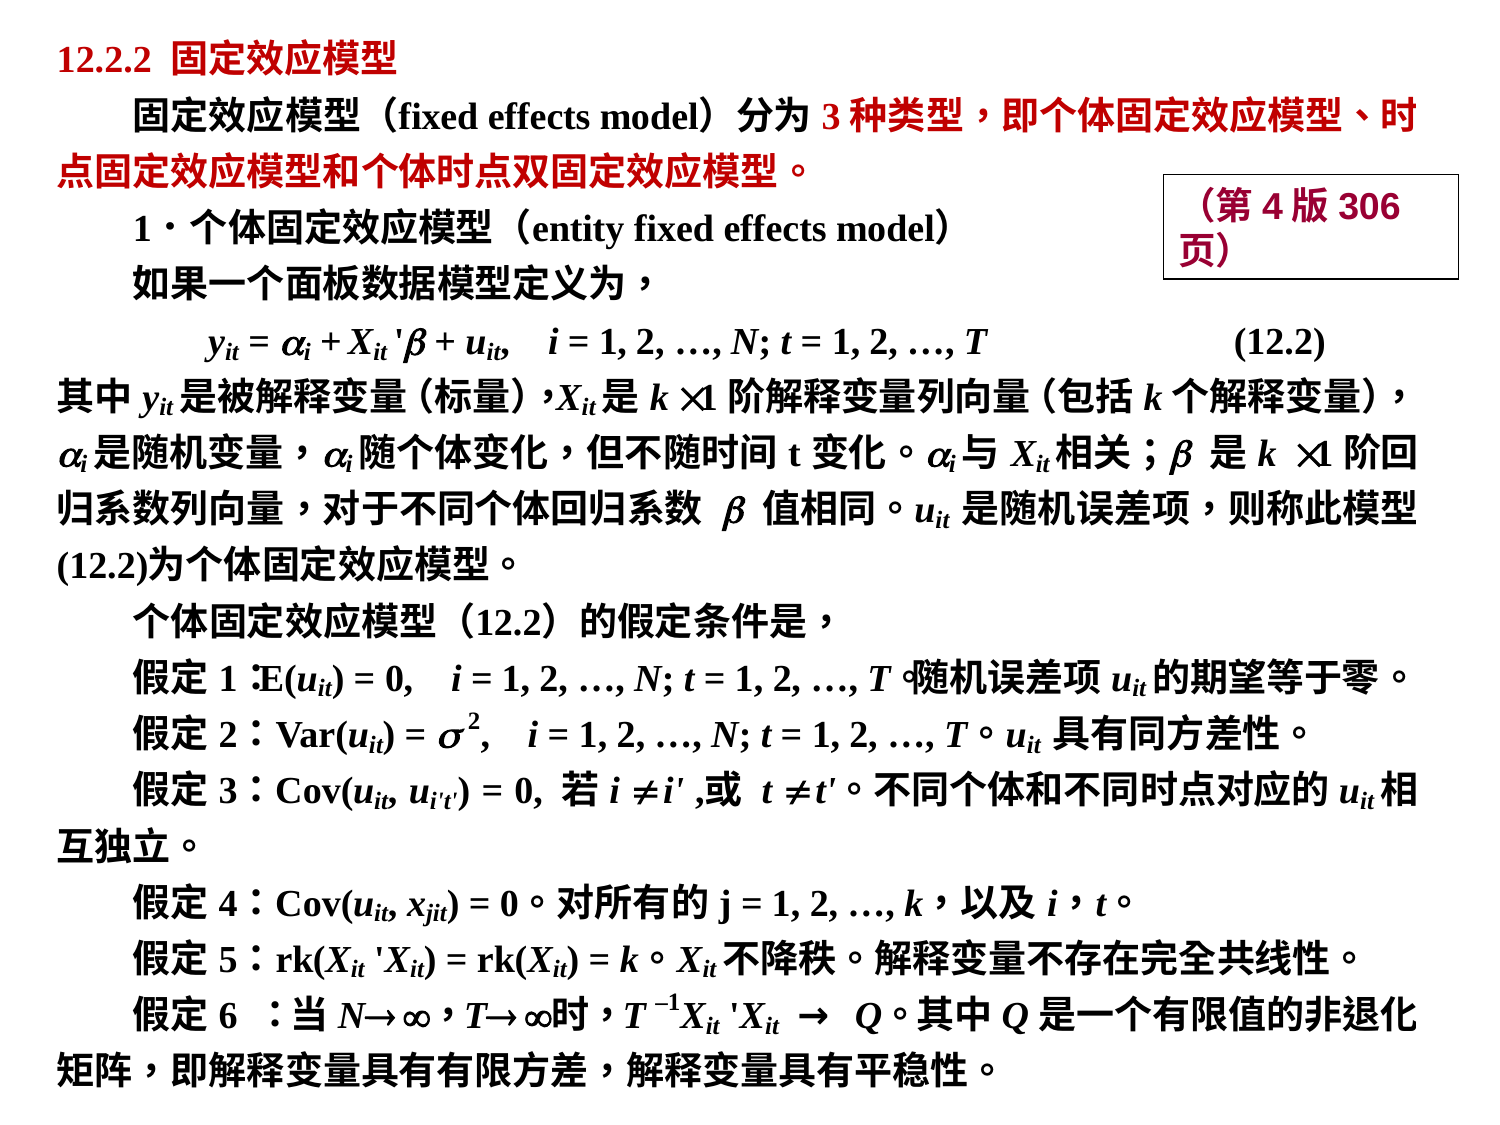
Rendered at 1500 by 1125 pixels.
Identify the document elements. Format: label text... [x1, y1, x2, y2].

picture [56, 30, 1416, 1099]
text_box （第4版306页） [1420, 174, 1459, 279]
